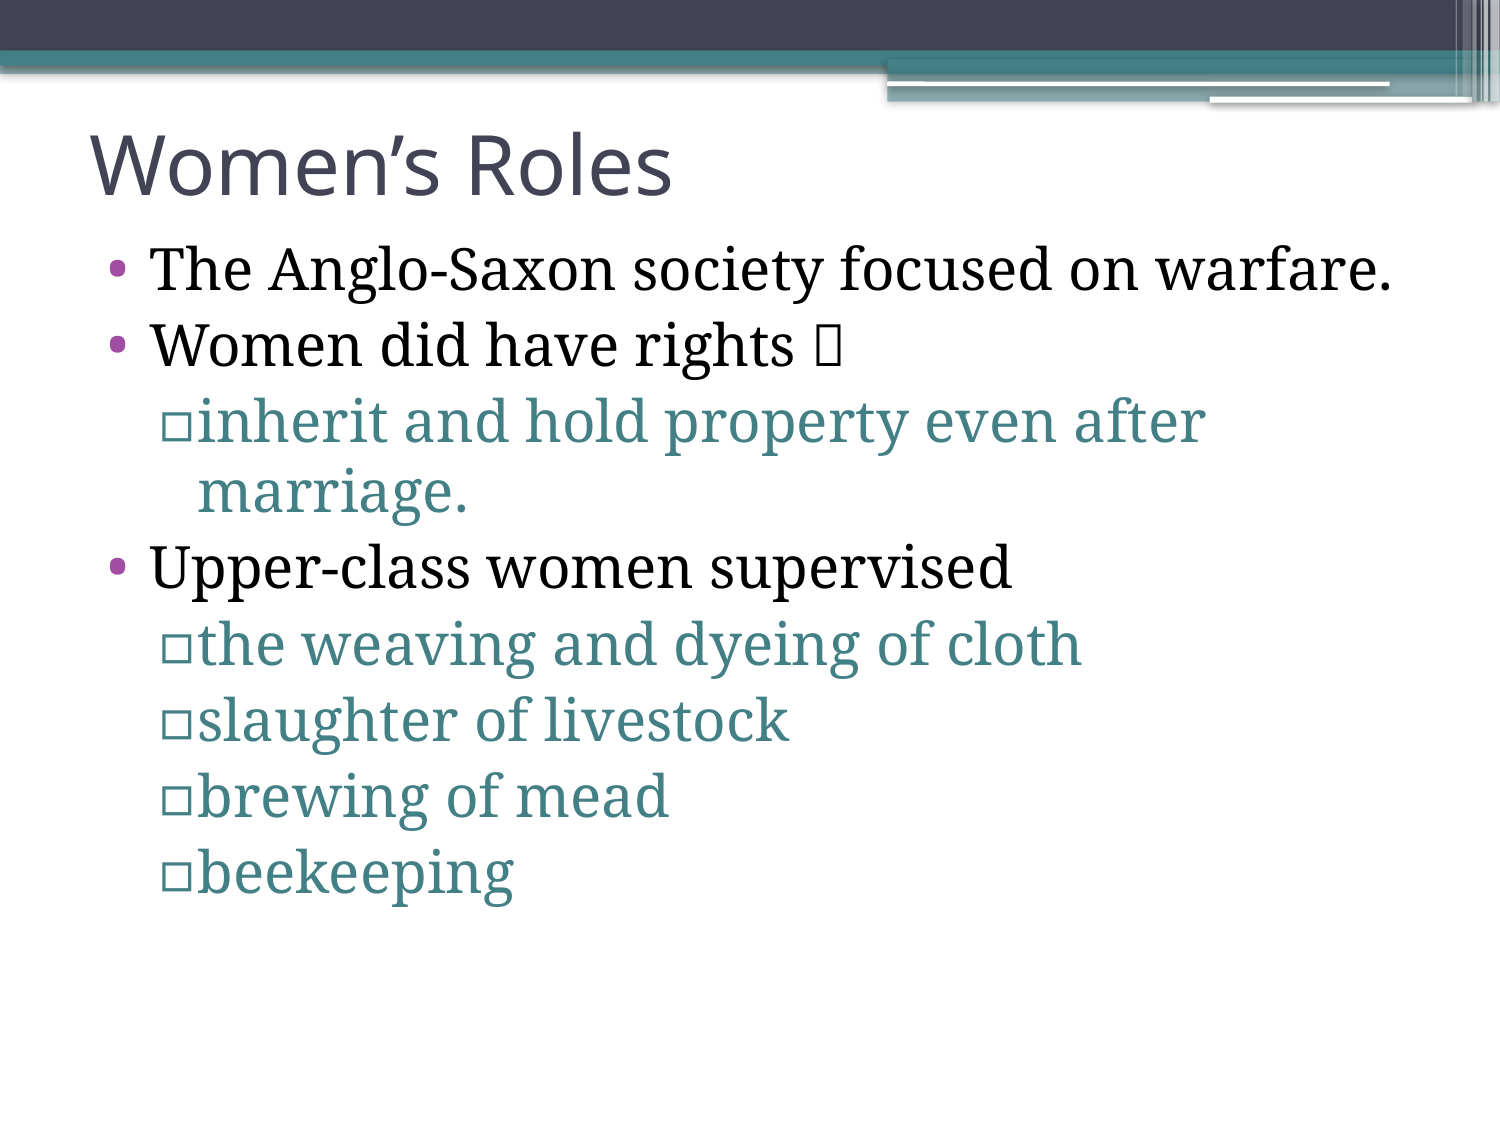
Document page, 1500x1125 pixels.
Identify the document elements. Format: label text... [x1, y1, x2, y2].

list The Anglo-Saxon society focused on warfare. Women did have rights  inherit and hold property even after marriage. Upper-class women supervised the weaving and dyeing of cloth slaughter of livestock brewing of mead beekeeping [75, 224, 1425, 1079]
title Women’s Roles [75, 75, 1425, 224]
